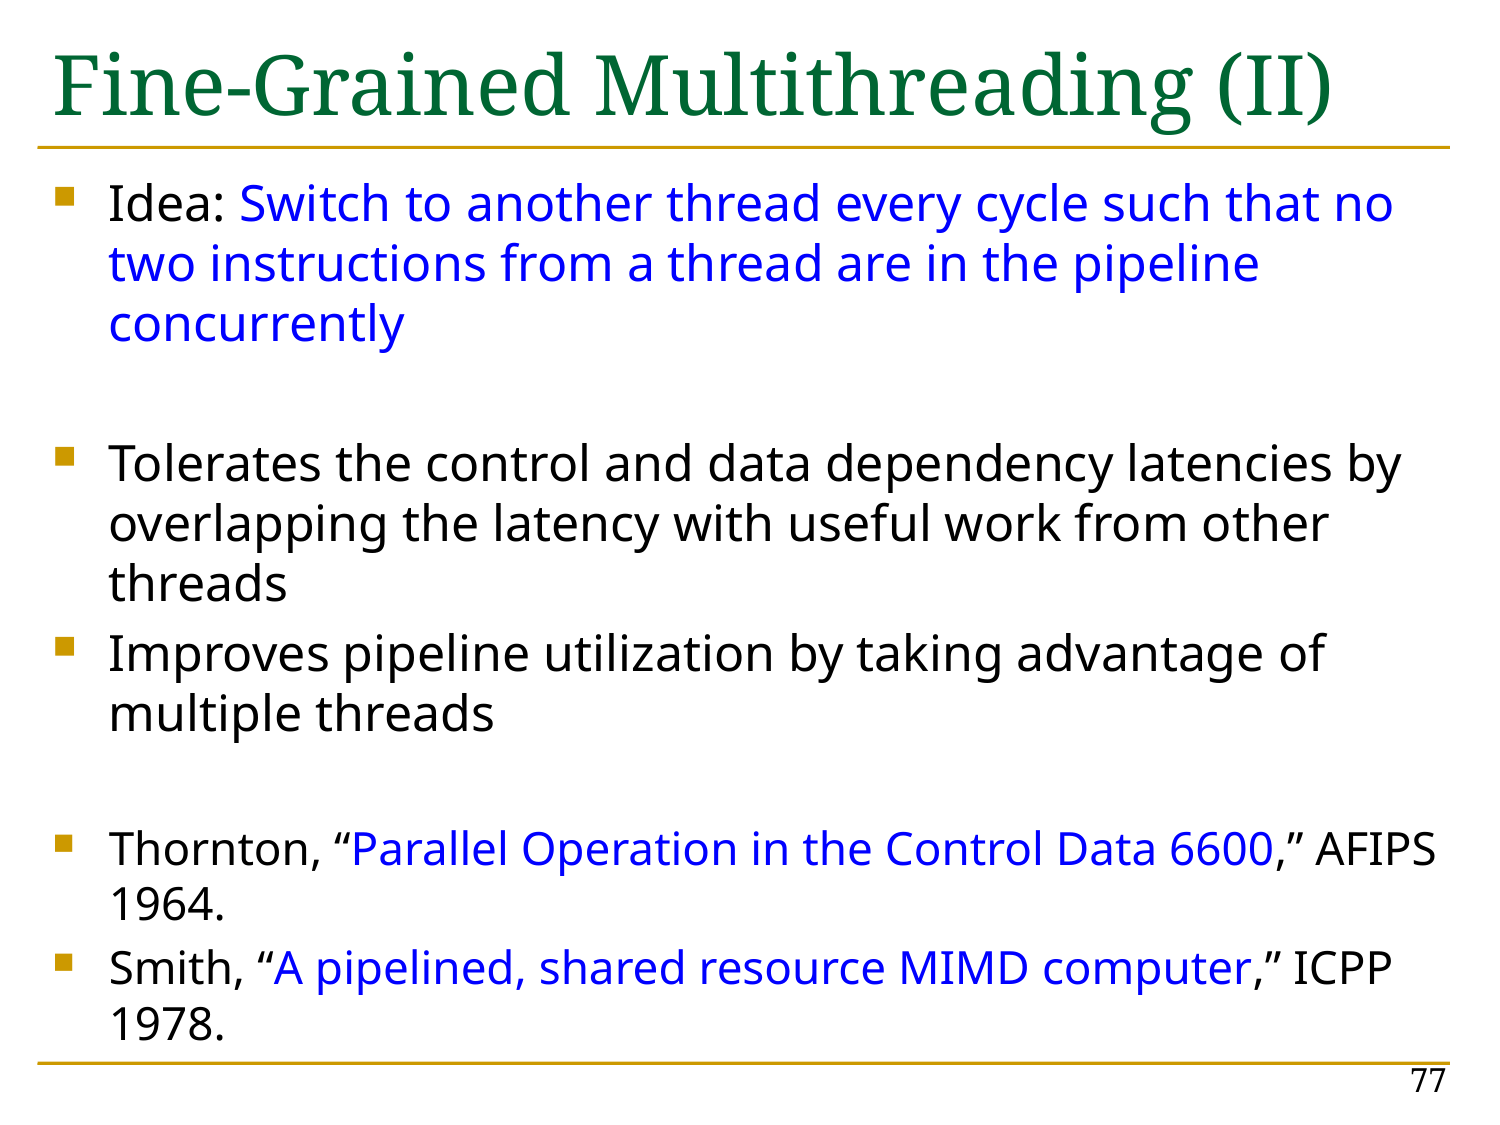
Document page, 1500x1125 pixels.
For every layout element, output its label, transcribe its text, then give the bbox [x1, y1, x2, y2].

title Fine-Grained Multithreading (II) [37, 24, 1450, 163]
slide_number 77 [1111, 1036, 1462, 1112]
list Idea: Switch to another thread every cycle such that no two instructions from a thread are in the pipeline concurrently Tolerates the control and data dependency latencies by overlapping the latency with useful work from other threads Improves pipeline utilization by taking advantage of multiple threads Thornton, “Parallel Operation in the Control Data 6600,” AFIPS 1964. Smith, “A pipelined, shared resource MIMD computer,” ICPP 1978. [37, 163, 1488, 1016]
